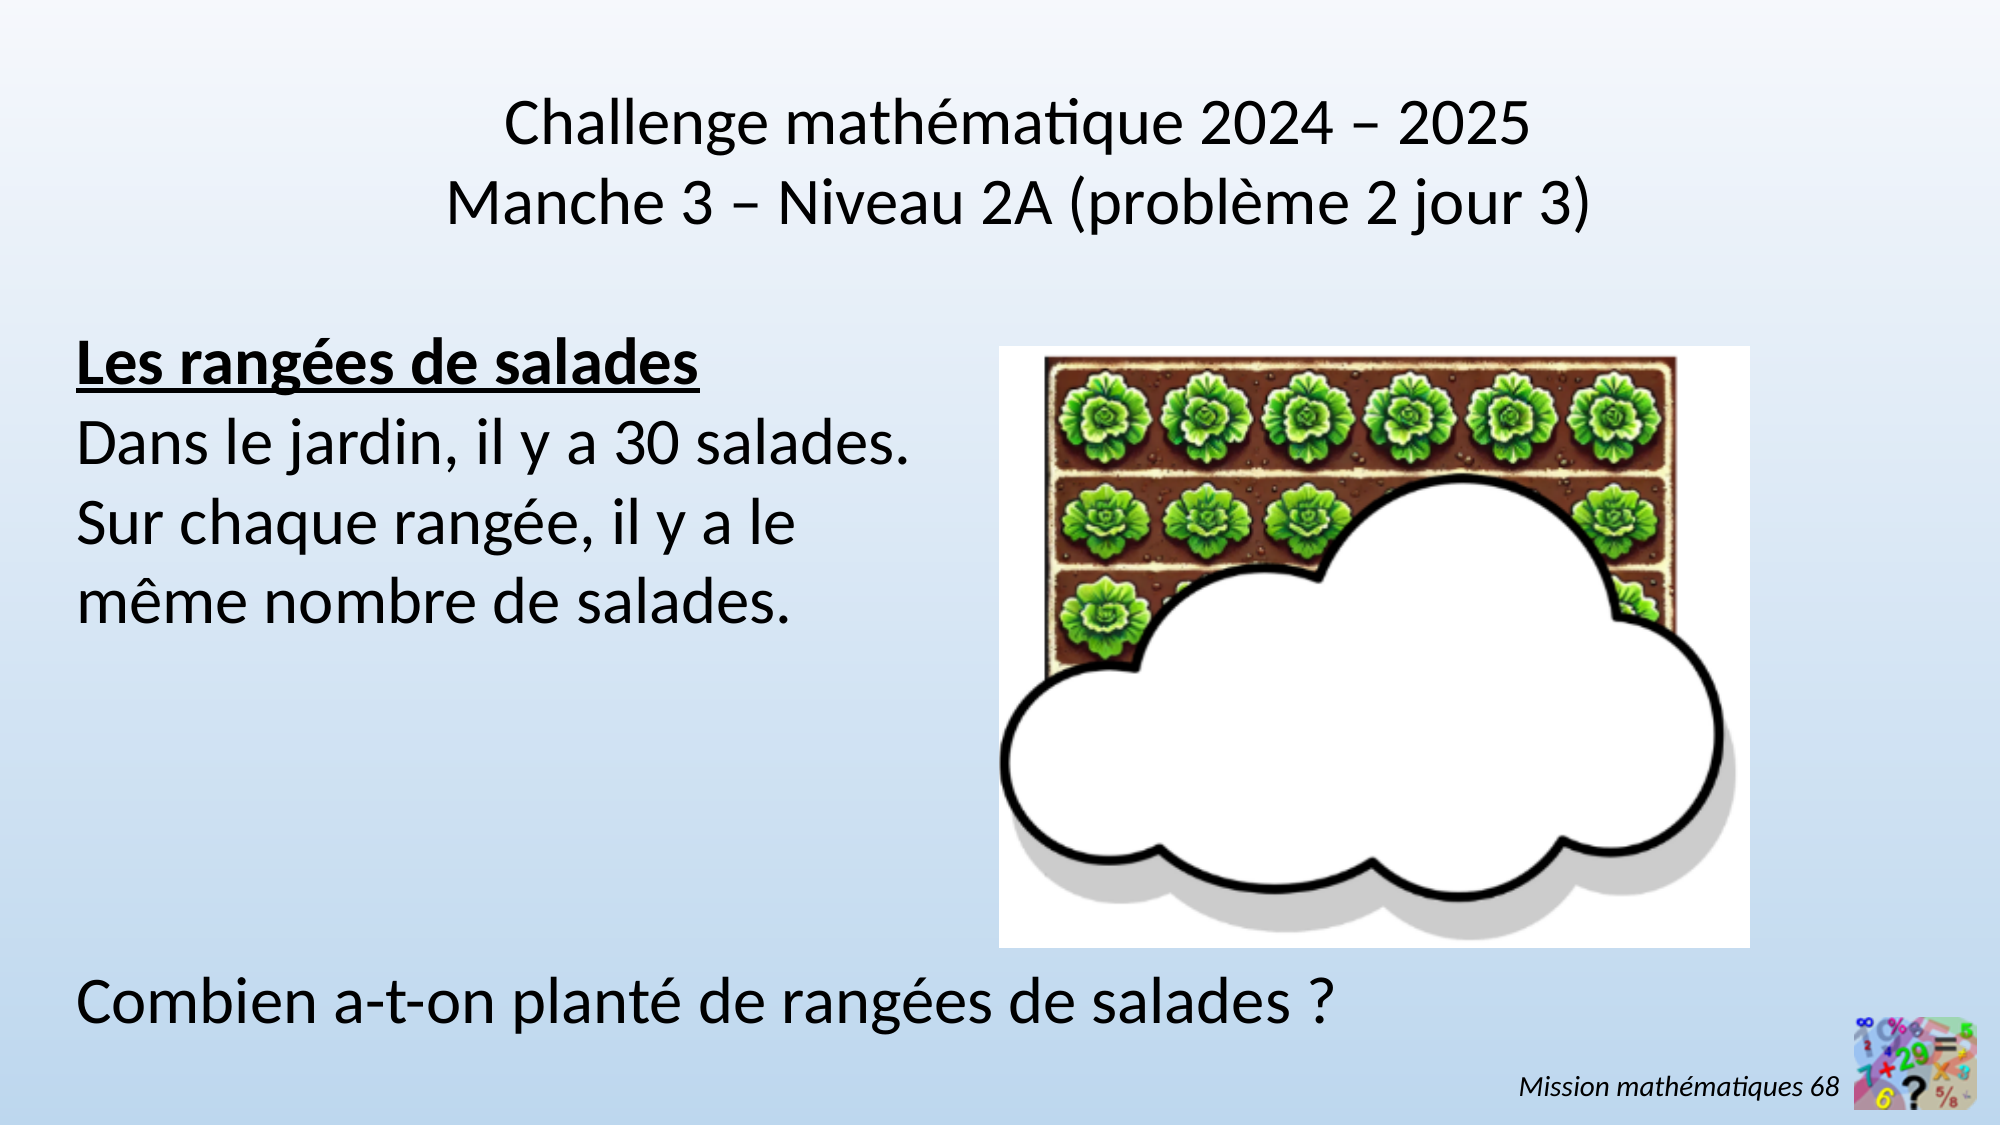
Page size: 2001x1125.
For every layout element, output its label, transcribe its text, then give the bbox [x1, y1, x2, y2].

picture [1854, 1017, 1977, 1110]
text_box Challenge mathématique 2024 – 2025 Manche 3 – Niveau 2A (problème 2 jour 3) Les rangées de salades Dans le jardin, il y a 30 salades. Sur chaque rangée, il y a le même nombre de salades. Combien a-t-on planté de rangées de salades ? [61, 70, 1977, 1045]
picture [999, 345, 1750, 948]
text_box Mission mathématiques 68 [1501, 1059, 1854, 1110]
